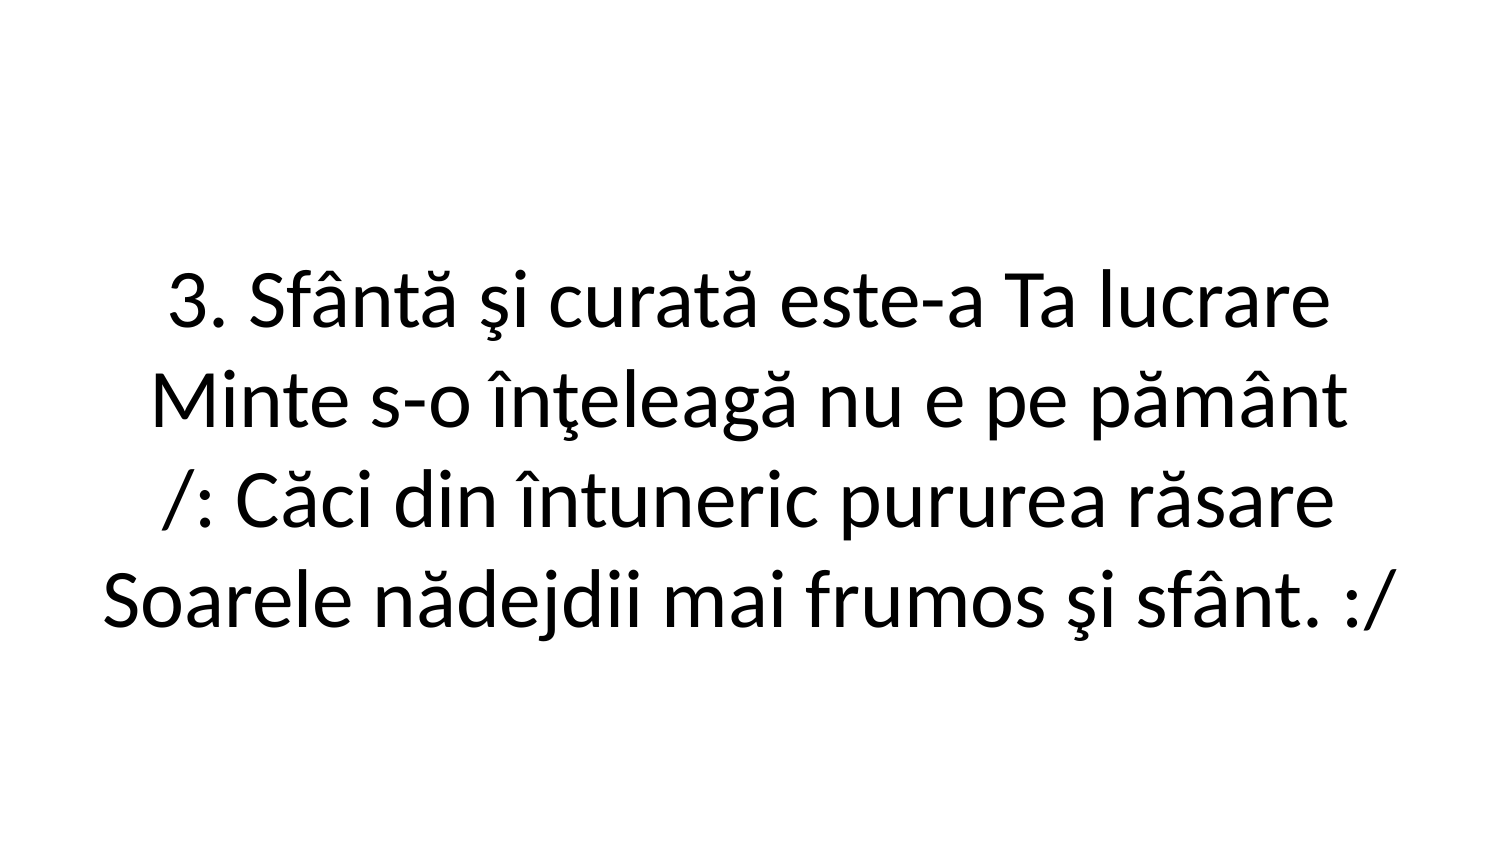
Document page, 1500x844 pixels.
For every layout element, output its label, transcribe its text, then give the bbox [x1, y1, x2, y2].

text_box 3. Sfântă şi curată este-a Ta lucrare Minte s-o înţeleagă nu e pe pământ /: Căci din întuneric pururea răsare Soarele nădejdii mai frumos şi sfânt. :/ [87, 192, 1413, 652]
